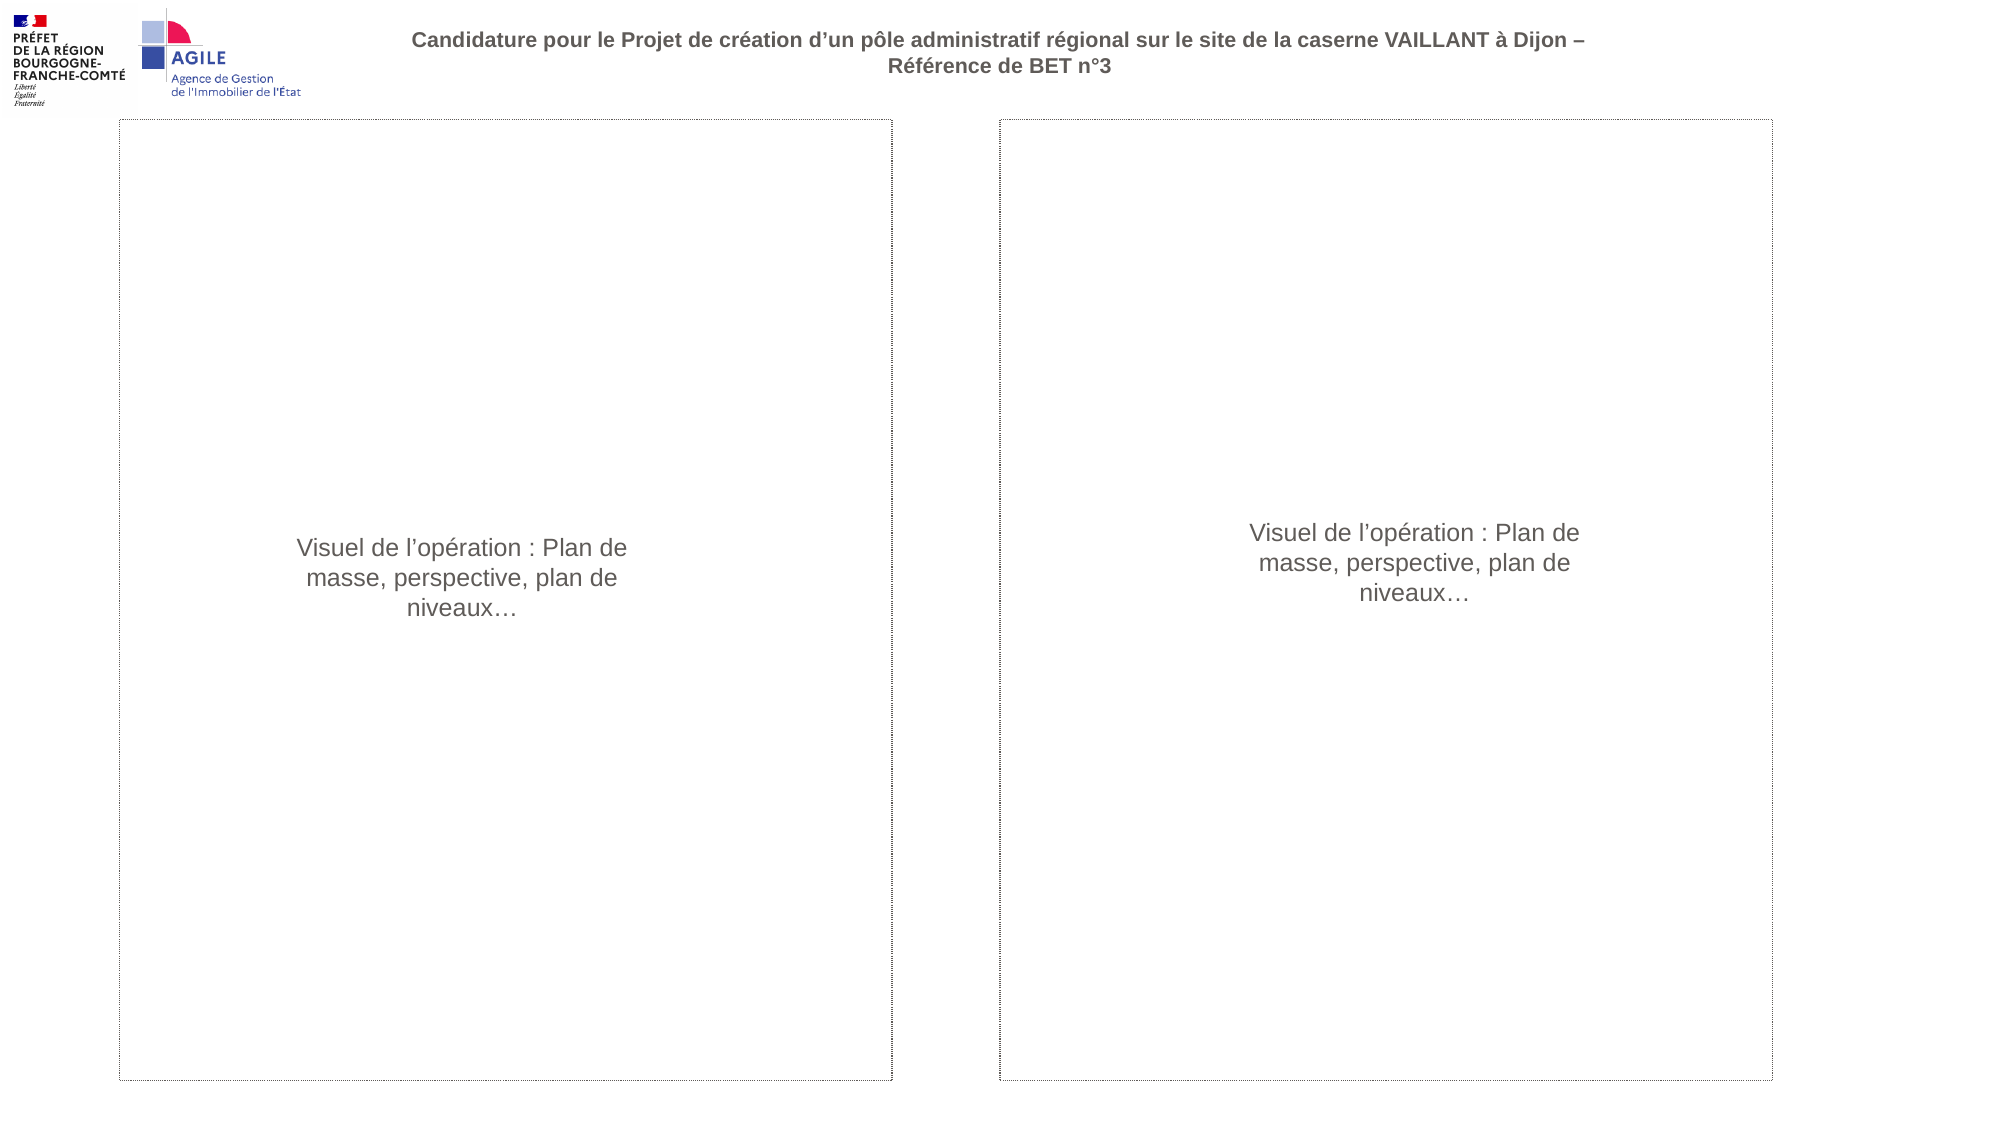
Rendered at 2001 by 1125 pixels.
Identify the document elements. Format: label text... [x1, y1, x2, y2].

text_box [2, 3, 308, 118]
text_box [999, 119, 1773, 1081]
text_box Candidature pour le Projet de création d’un pôle administratif régional sur le site de la caserne VAILLANT à Dijon – Référence de BET n°3 [354, 19, 1646, 111]
text_box Visuel de l’opération : Plan de masse, perspective, plan de niveaux… [1222, 509, 1608, 614]
text_box [119, 119, 892, 1081]
